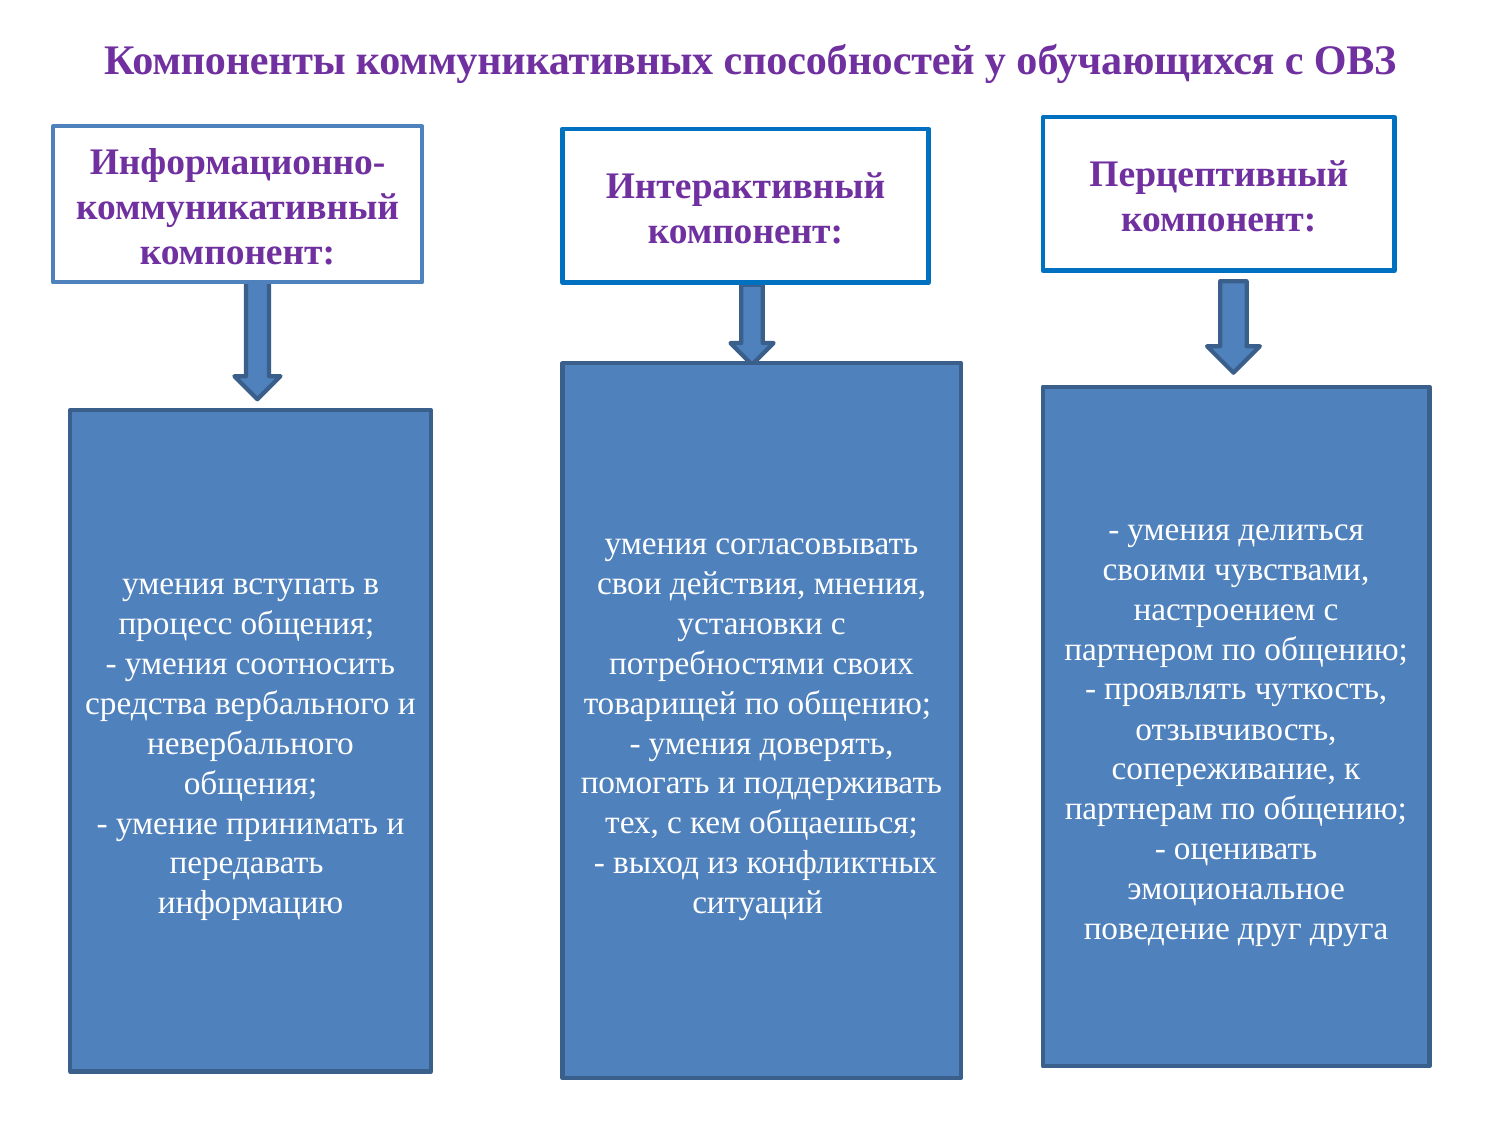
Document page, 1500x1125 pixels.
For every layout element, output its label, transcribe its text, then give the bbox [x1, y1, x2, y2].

list [75, 19, 1425, 1005]
text_box [232, 284, 283, 402]
text_box Перцептивный компонент: [1041, 115, 1397, 273]
text_box Интерактивный компонент: [560, 127, 931, 284]
text_box умения вступать в процесс общения; - умения соотносить средства вербального и невербального общения; - умение принимать и передавать информацию [68, 408, 433, 1074]
text_box умения согласовывать свои действия, мнения, установки с потребностями своих товарищей по общению; - умения доверять, помогать и поддерживать тех, с кем общаешься; - выход из конфликтных ситуаций [560, 361, 963, 1080]
text_box Информационно-коммуникативный компонент: [51, 124, 424, 284]
text_box - умения делиться своими чувствами, настроением с партнером по общению; - проявлять чуткость, отзывчивость, сопереживание, к партнерам по общению; - оценивать эмоциональное поведение друг друга [1041, 385, 1432, 1068]
text_box [1205, 279, 1262, 375]
text_box [728, 284, 776, 361]
